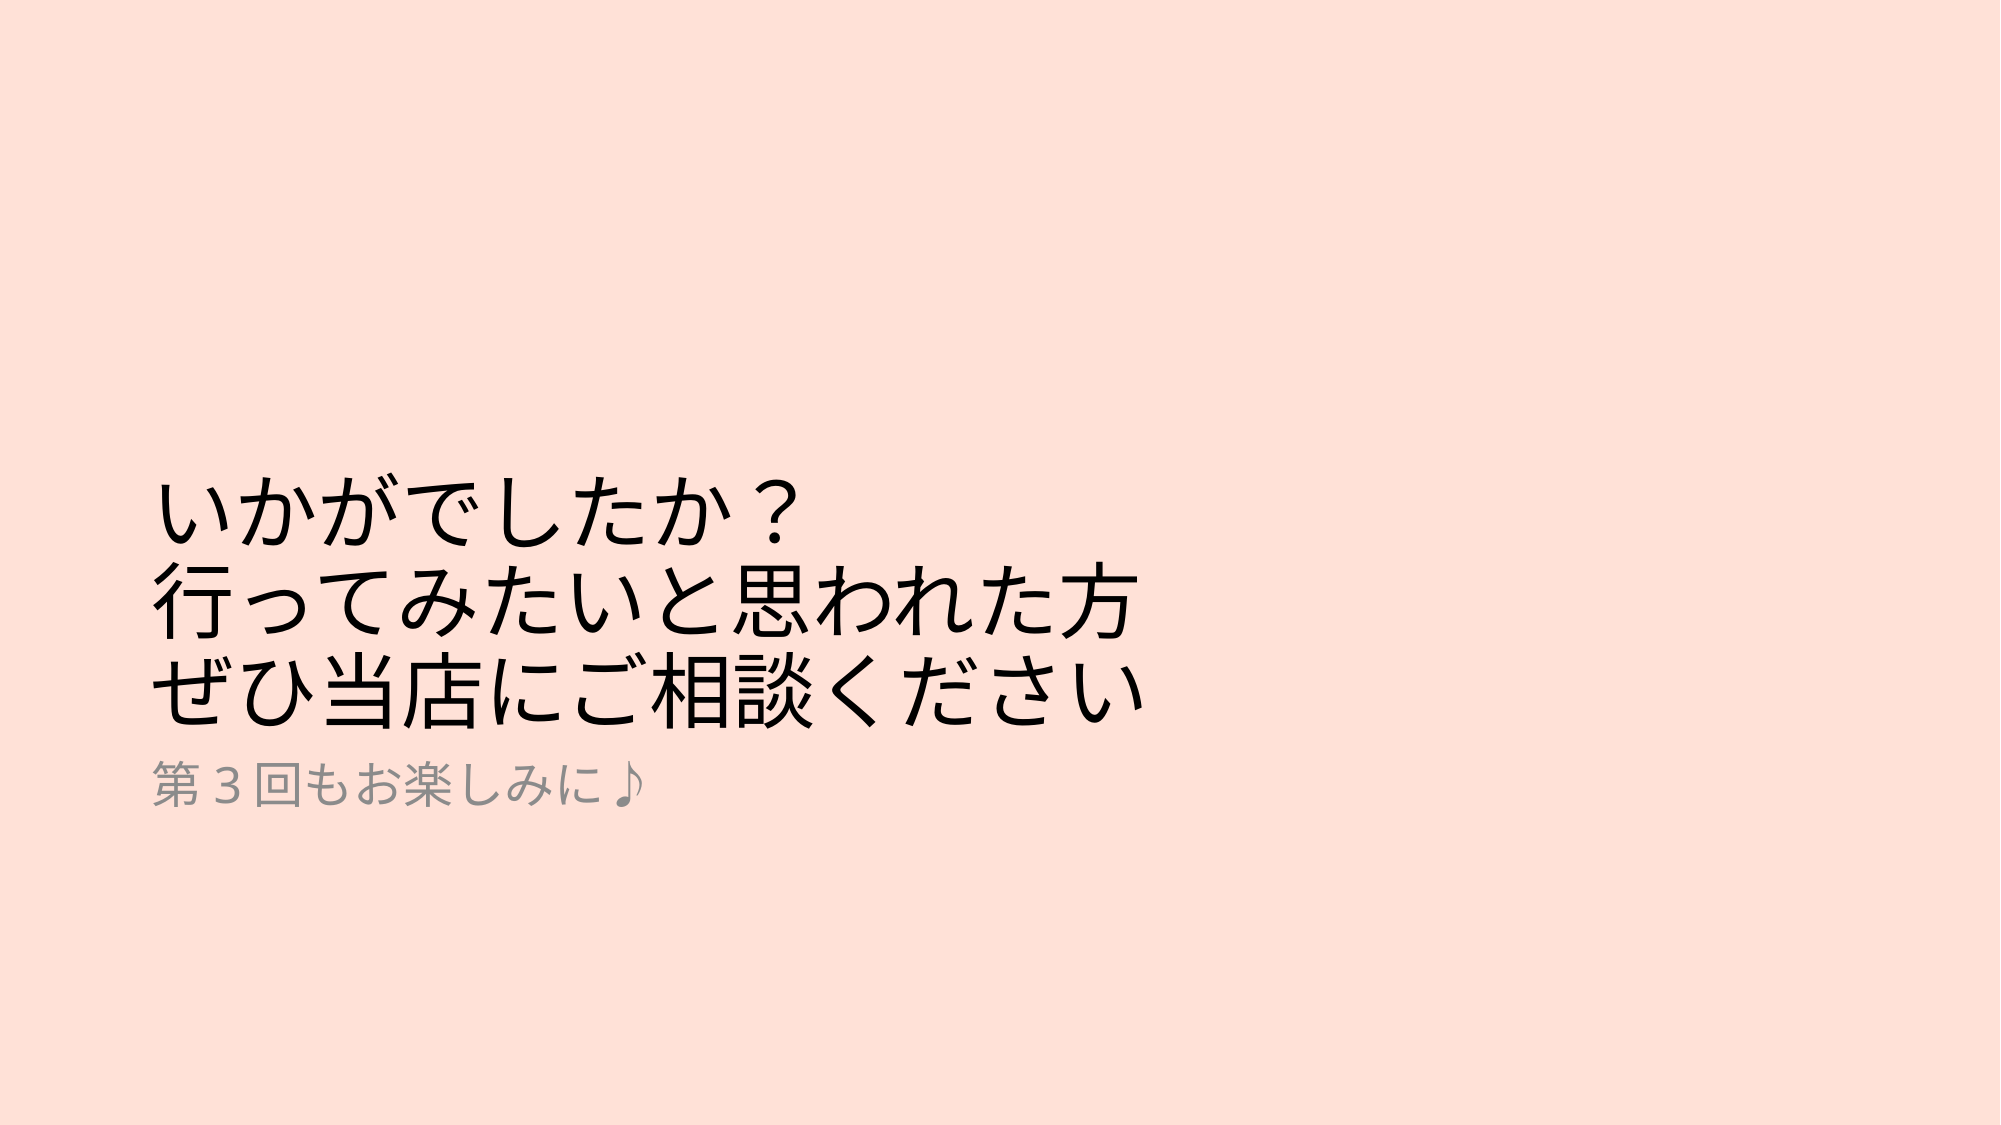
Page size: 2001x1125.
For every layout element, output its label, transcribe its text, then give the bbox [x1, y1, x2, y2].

list 第3回もお楽しみに♪ [136, 752, 1862, 999]
title いかがでしたか？ 行ってみたいと思われた方 ぜひ当店にご相談ください [136, 280, 1862, 749]
